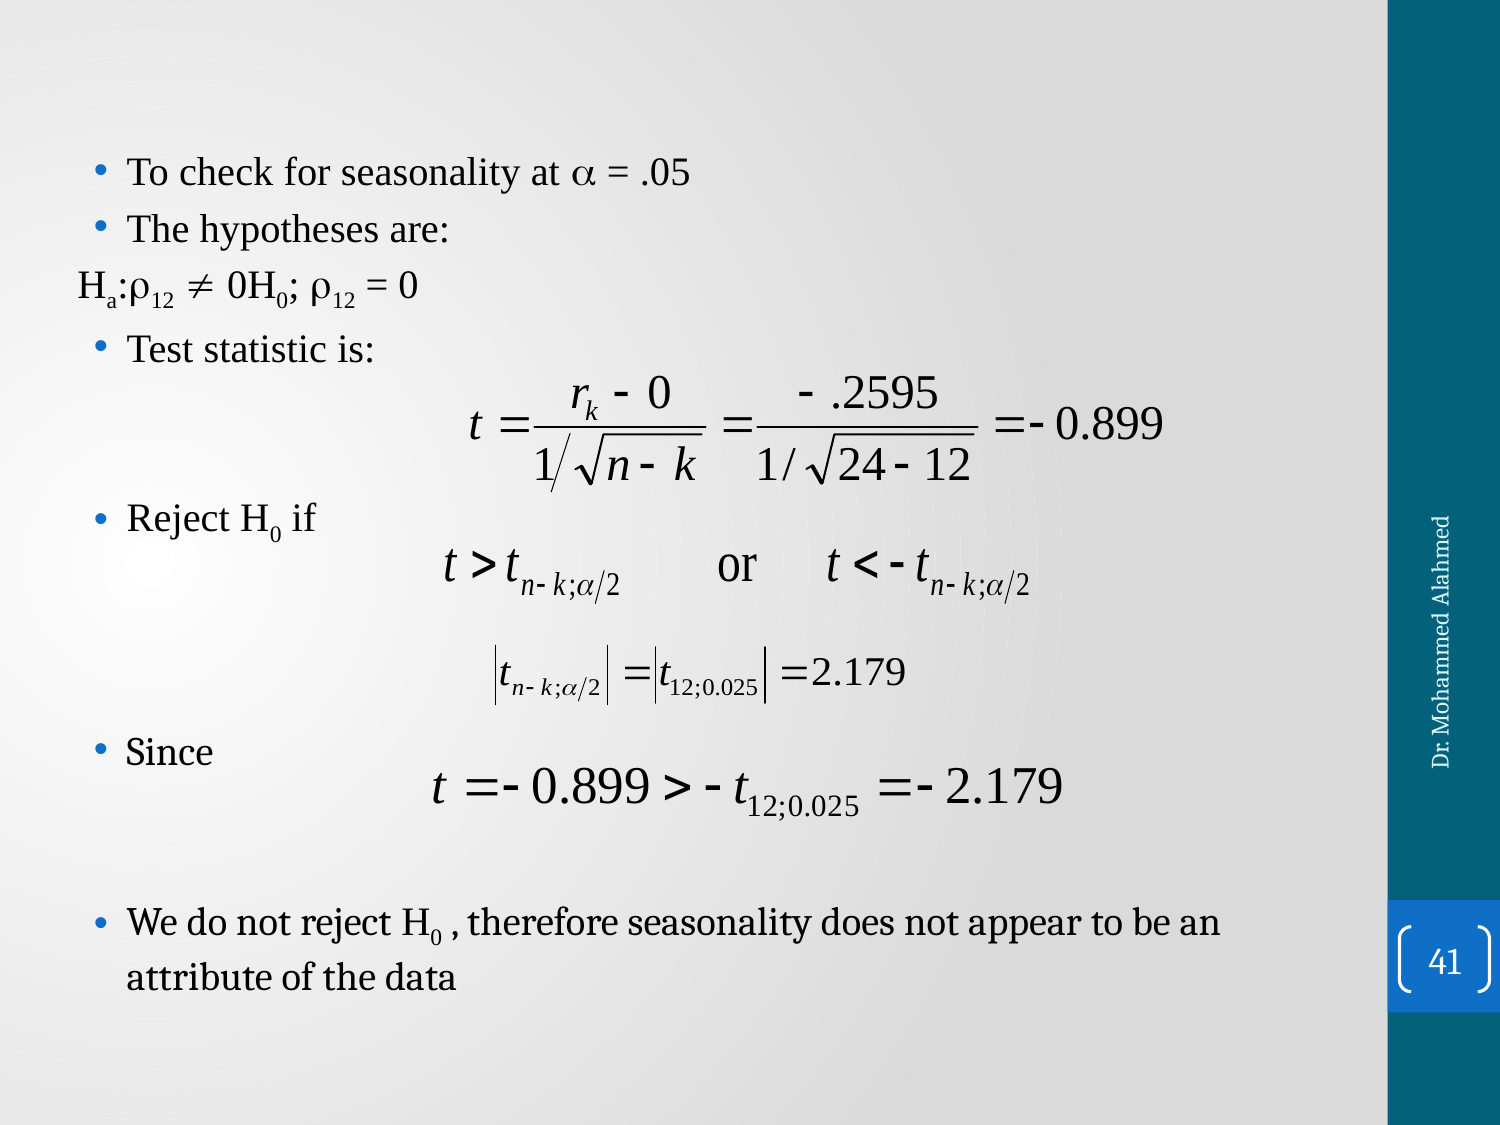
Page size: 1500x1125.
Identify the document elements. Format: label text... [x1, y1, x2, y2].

slide_number 41 [1397, 925, 1492, 994]
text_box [461, 361, 1172, 501]
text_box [486, 636, 913, 713]
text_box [424, 749, 1076, 835]
footer Dr. Mohammed Alahmed [1408, 500, 1469, 889]
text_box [436, 524, 1038, 616]
list To check for seasonality at  = .05 The hypotheses are: H0; 12 = 0 Ha:12  0 Test statistic is: Reject H0 if Since We do not reject H0 , therefore seasonality does not appear to be an attribute of the data [62, 137, 1313, 1013]
